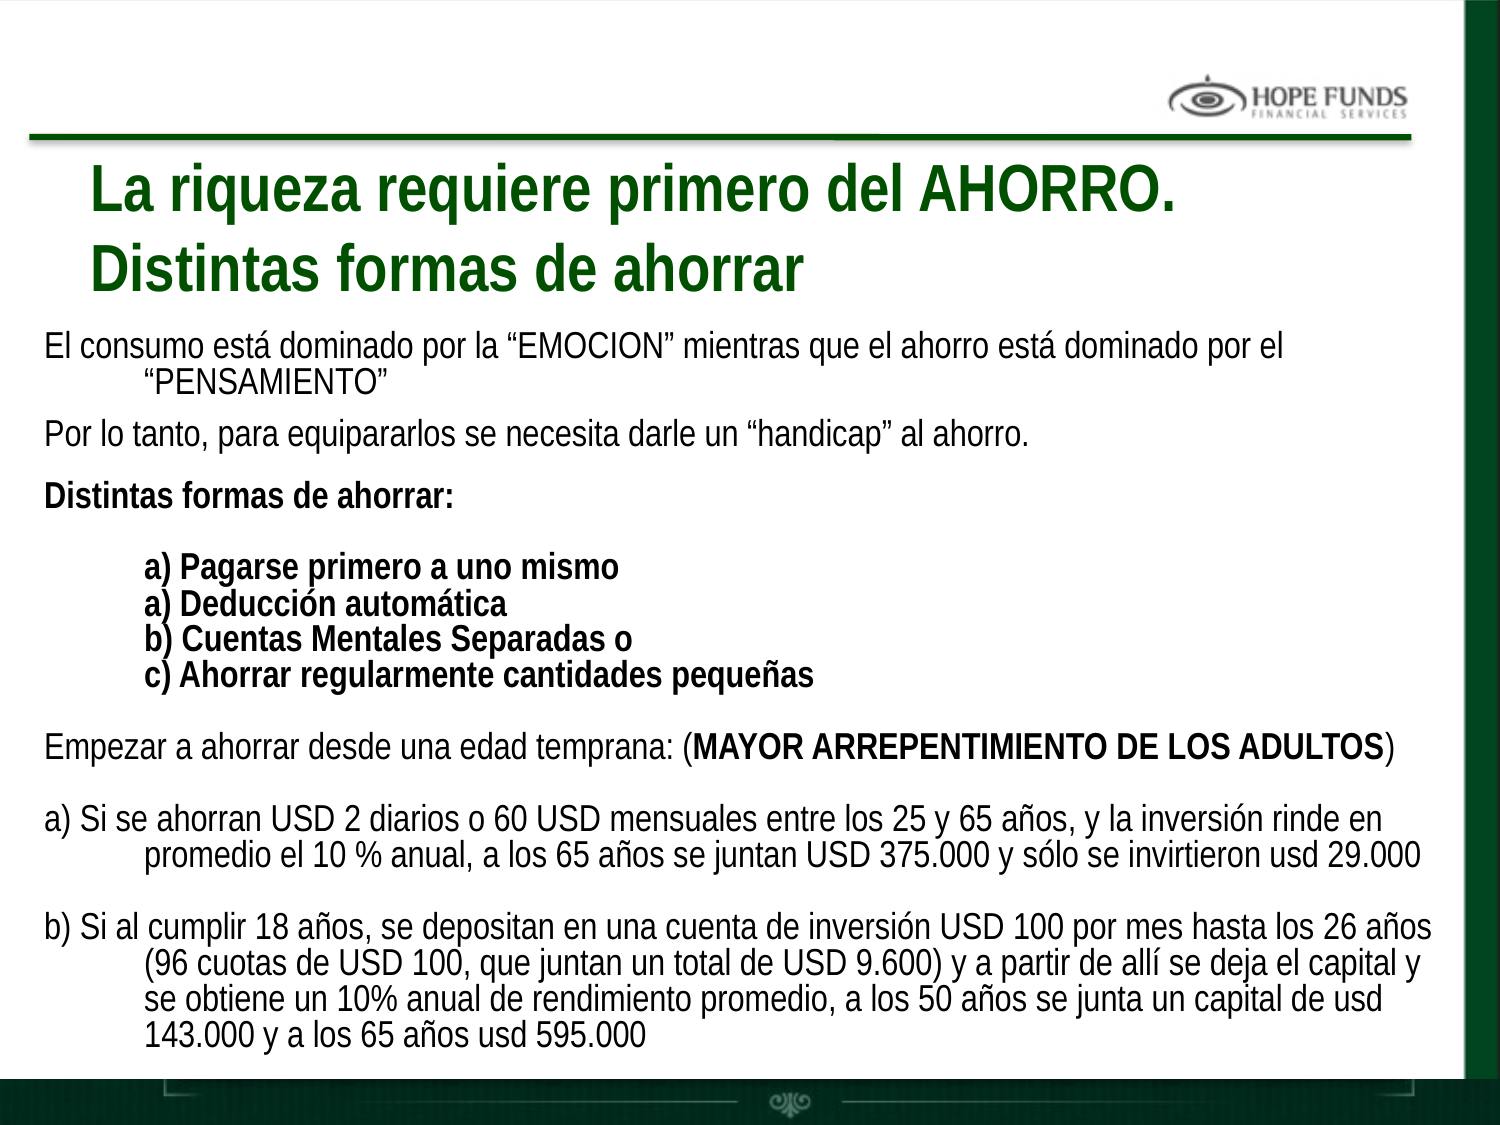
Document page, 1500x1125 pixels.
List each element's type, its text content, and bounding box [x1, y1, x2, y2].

text_box El consumo está dominado por la “EMOCION” mientras que el ahorro está dominado por el “PENSAMIENTO” Por lo tanto, para equipararlos se necesita darle un “handicap” al ahorro. Distintas formas de ahorrar: a) Pagarse primero a uno mismo a) Deducción automática b) Cuentas Mentales Separadas o c) Ahorrar regularmente cantidades pequeñas Empezar a ahorrar desde una edad temprana: (MAYOR ARREPENTIMIENTO DE LOS ADULTOS) a) Si se ahorran USD 2 diarios o 60 USD mensuales entre los 25 y 65 años, y la inversión rinde en promedio el 10 % anual, a los 65 años se juntan USD 375.000 y sólo se invirtieron usd 29.000 b) Si al cumplir 18 años, se depositan en una cuenta de inversión USD 100 por mes hasta los 26 años (96 cuotas de USD 100, que juntan un total de USD 9.600) y a partir de allí se deja el capital y se obtiene un 10% anual de rendimiento promedio, a los 50 años se junta un capital de usd 143.000 y a los 65 años usd 595.000 [29, 322, 1447, 1063]
title La riqueza requiere primero del AHORRO. Distintas formas de ahorrar [74, 158, 1426, 291]
picture [0, 0, 1500, 1125]
